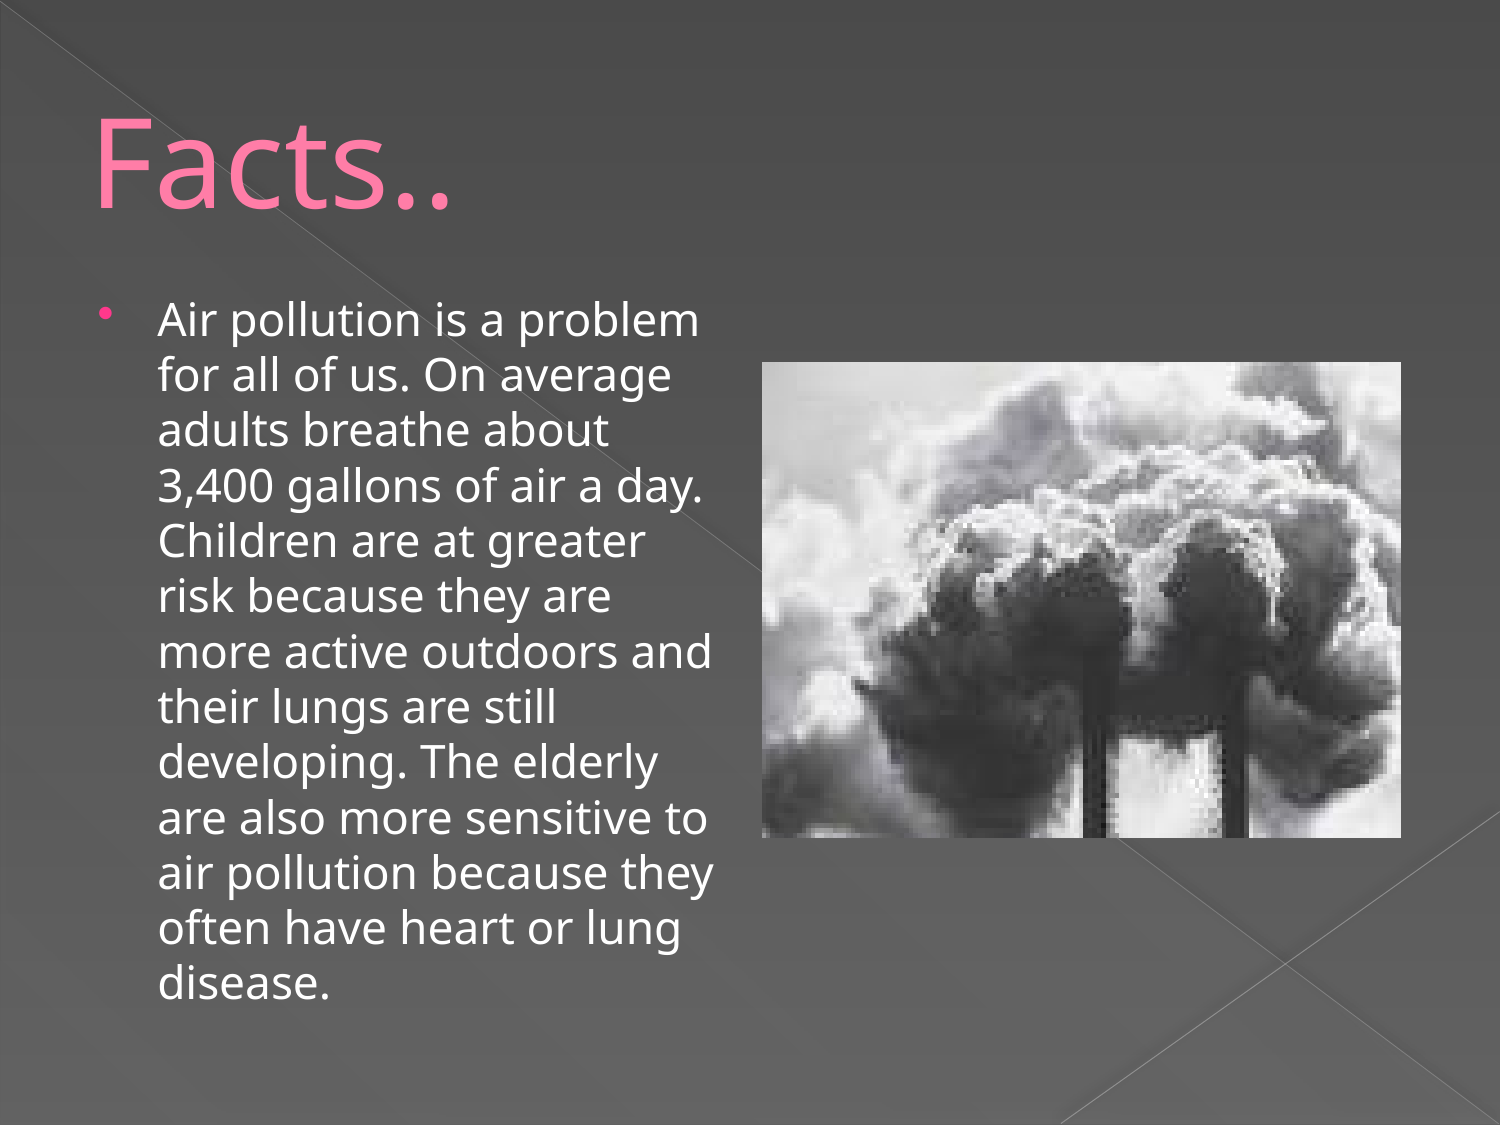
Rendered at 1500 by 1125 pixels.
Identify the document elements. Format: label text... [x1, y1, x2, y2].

title Facts.. [75, 43, 1425, 274]
picture [762, 362, 1402, 838]
list Air pollution is a problem for all of us. On average adults breathe about 3,400 gallons of air a day. Children are at greater risk because they are more active outdoors and their lungs are still developing. The elderly are also more sensitive to air pollution because they often have heart or lung disease. [75, 282, 738, 1025]
